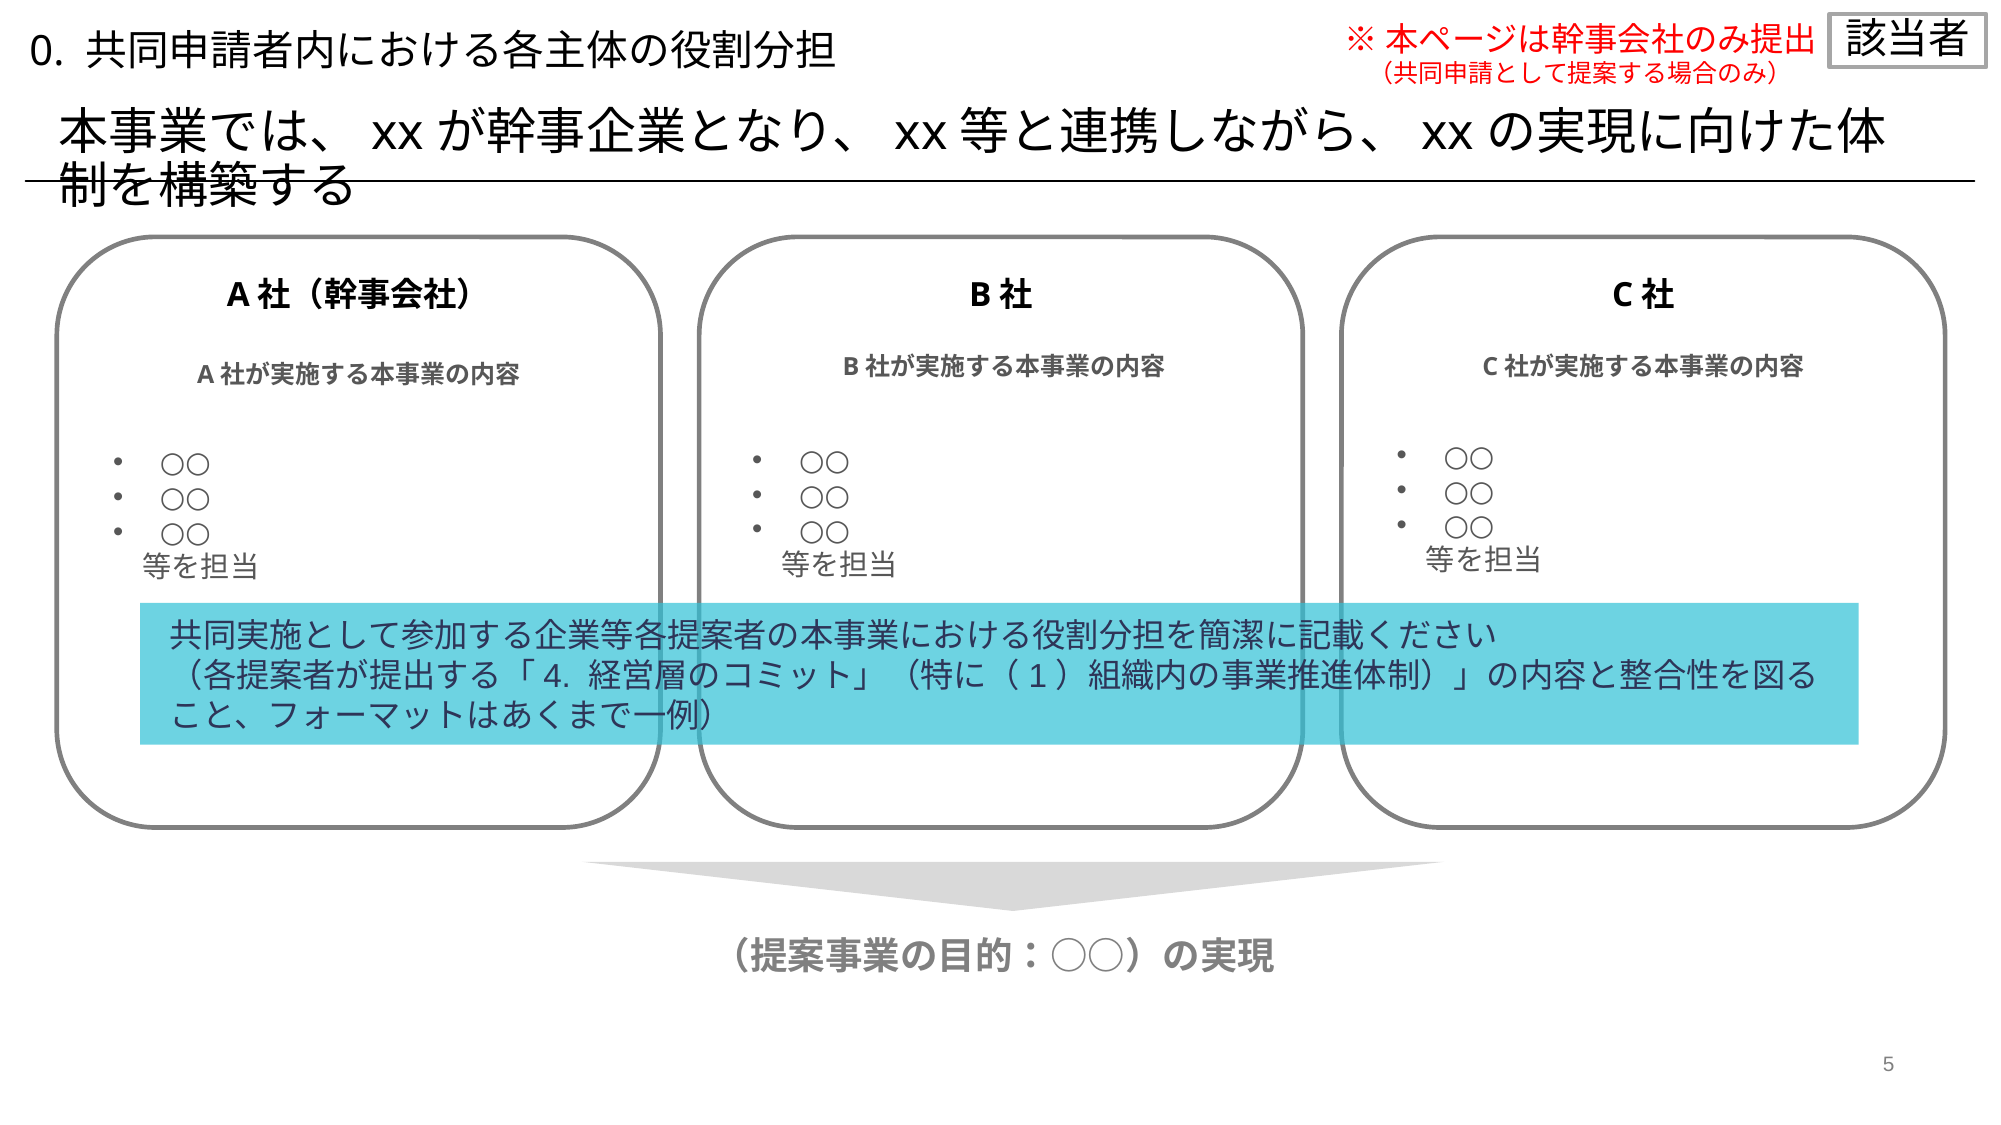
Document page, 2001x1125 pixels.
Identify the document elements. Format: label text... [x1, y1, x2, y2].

text_box 本事業では、xxが幹事企業となり、xx等と連携しながら、xxの実現に向けた体制を構築する [59, 106, 1904, 180]
text_box B社 [698, 235, 1304, 602]
text_box B社 [699, 745, 1303, 829]
text_box A社（幹事会社） [55, 235, 662, 829]
text_box ※本ページは幹事会社のみ提出 （共同申請として提案する場合のみ） [1298, 0, 1864, 105]
text_box 本事業では、xxが幹事企業となり、xx等と連携しながら、xxの実現に向けた体制を構築する [59, 182, 1904, 215]
text_box ○○ ○○ ○○ 等を担当 [97, 406, 622, 620]
text_box （提案事業の目的：○○）の実現 [405, 918, 1583, 991]
text_box B社が実施する本事業の内容 [775, 333, 1233, 398]
text_box ○○ ○○ ○○ 等を担当 [1381, 400, 1906, 614]
text_box ○○ ○○ ○○ 等を担当 [736, 404, 1261, 602]
text_box 0. 共同申請者内における各主体の役割分担 [29, 29, 1298, 75]
text_box [581, 860, 1446, 912]
text_box C社 [1340, 235, 1946, 829]
text_box 共同実施として参加する企業等各提案者の本事業における役割分担を簡潔に記載ください （各提案者が提出する「4. 経営層のコミット」（特に（1）組織内の事業推進体制）」の内容と整合性を図ること、フォーマットはあくまで一例） [139, 602, 1859, 745]
text_box A社が実施する本事業の内容 [129, 341, 588, 406]
text_box C社が実施する本事業の内容 [1414, 333, 1873, 398]
text_box 該当者 [1829, 13, 1986, 68]
